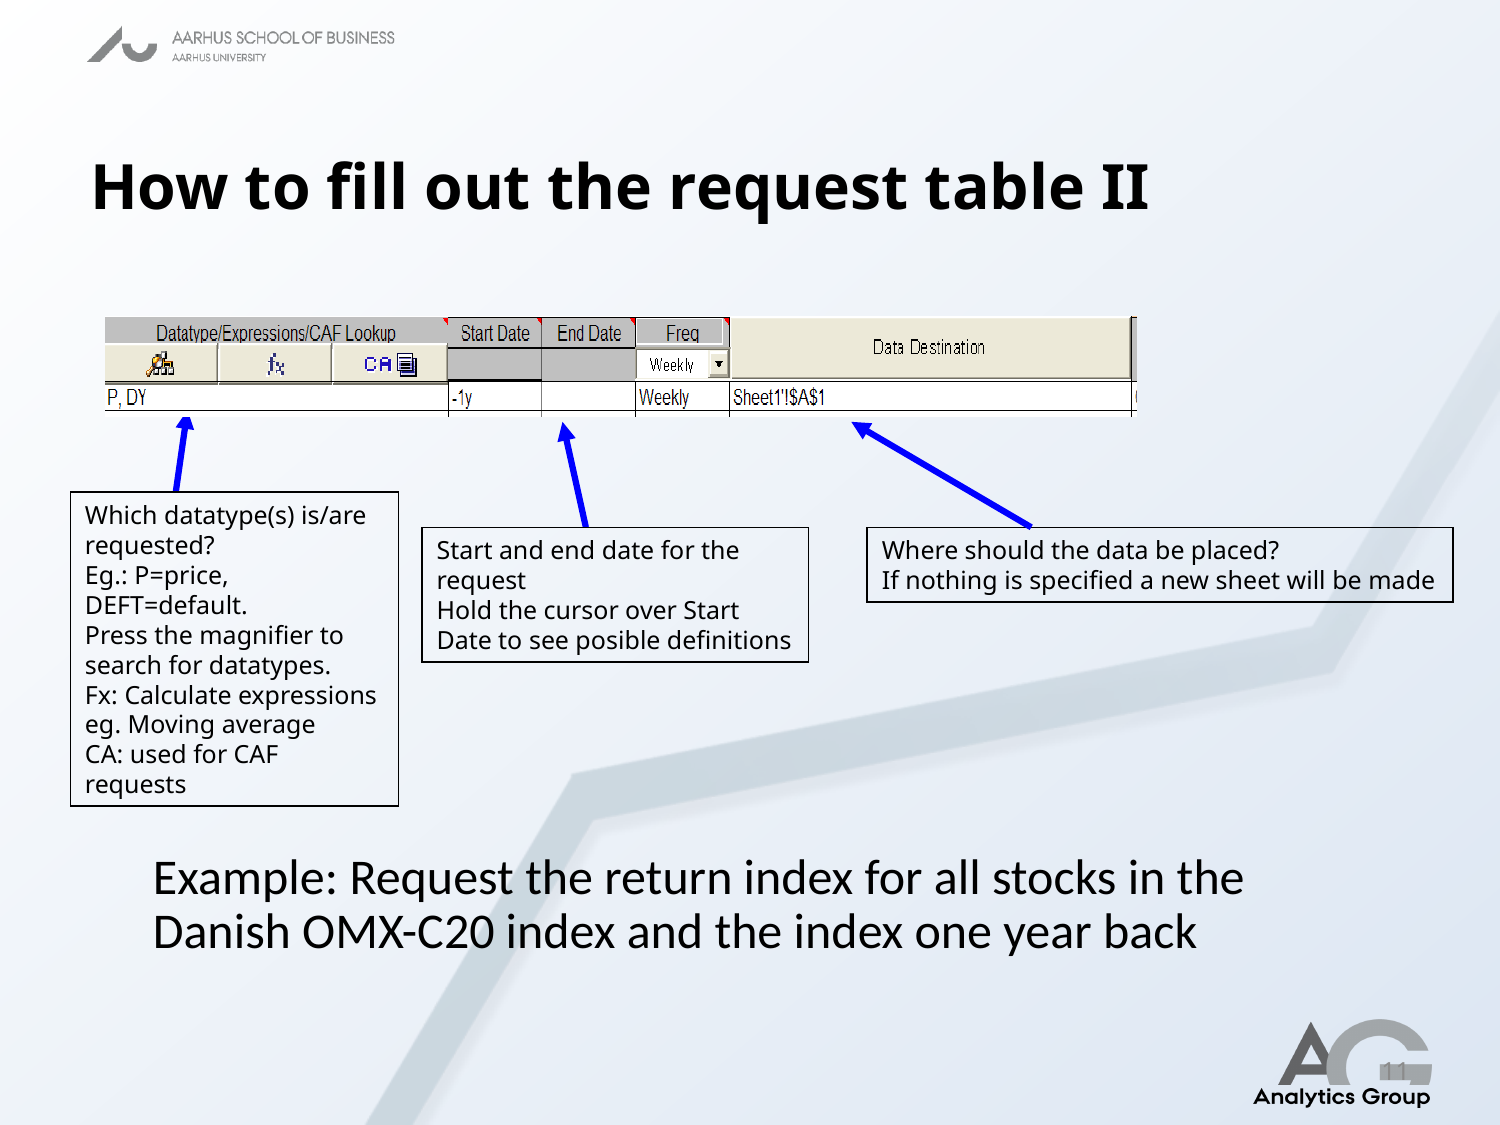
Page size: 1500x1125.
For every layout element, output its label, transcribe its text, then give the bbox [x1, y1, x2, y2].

text_box [559, 424, 586, 527]
text_box Where should the data be placed? If nothing is specified a new sheet will be made [867, 527, 1453, 602]
text_box [852, 424, 1032, 528]
picture [82, 23, 399, 66]
title How to fill out the request table II [75, 137, 1425, 233]
text_box Start and end date for the request Hold the cursor over Start Date to see posible definitions [421, 527, 809, 662]
slide_number 11 [1074, 1042, 1425, 1103]
text_box Which datatype(s) is/are requested? Eg.: P=price, DEFT=default. Press the magnifier to search for datatypes. Fx: Calculate expressions eg. Moving average CA: used for CAF requests [70, 492, 399, 807]
text_box Example: Request the return index for all stocks in the Danish OMX-C20 index and the index one year back [81, 843, 1390, 1029]
picture [105, 316, 1137, 417]
